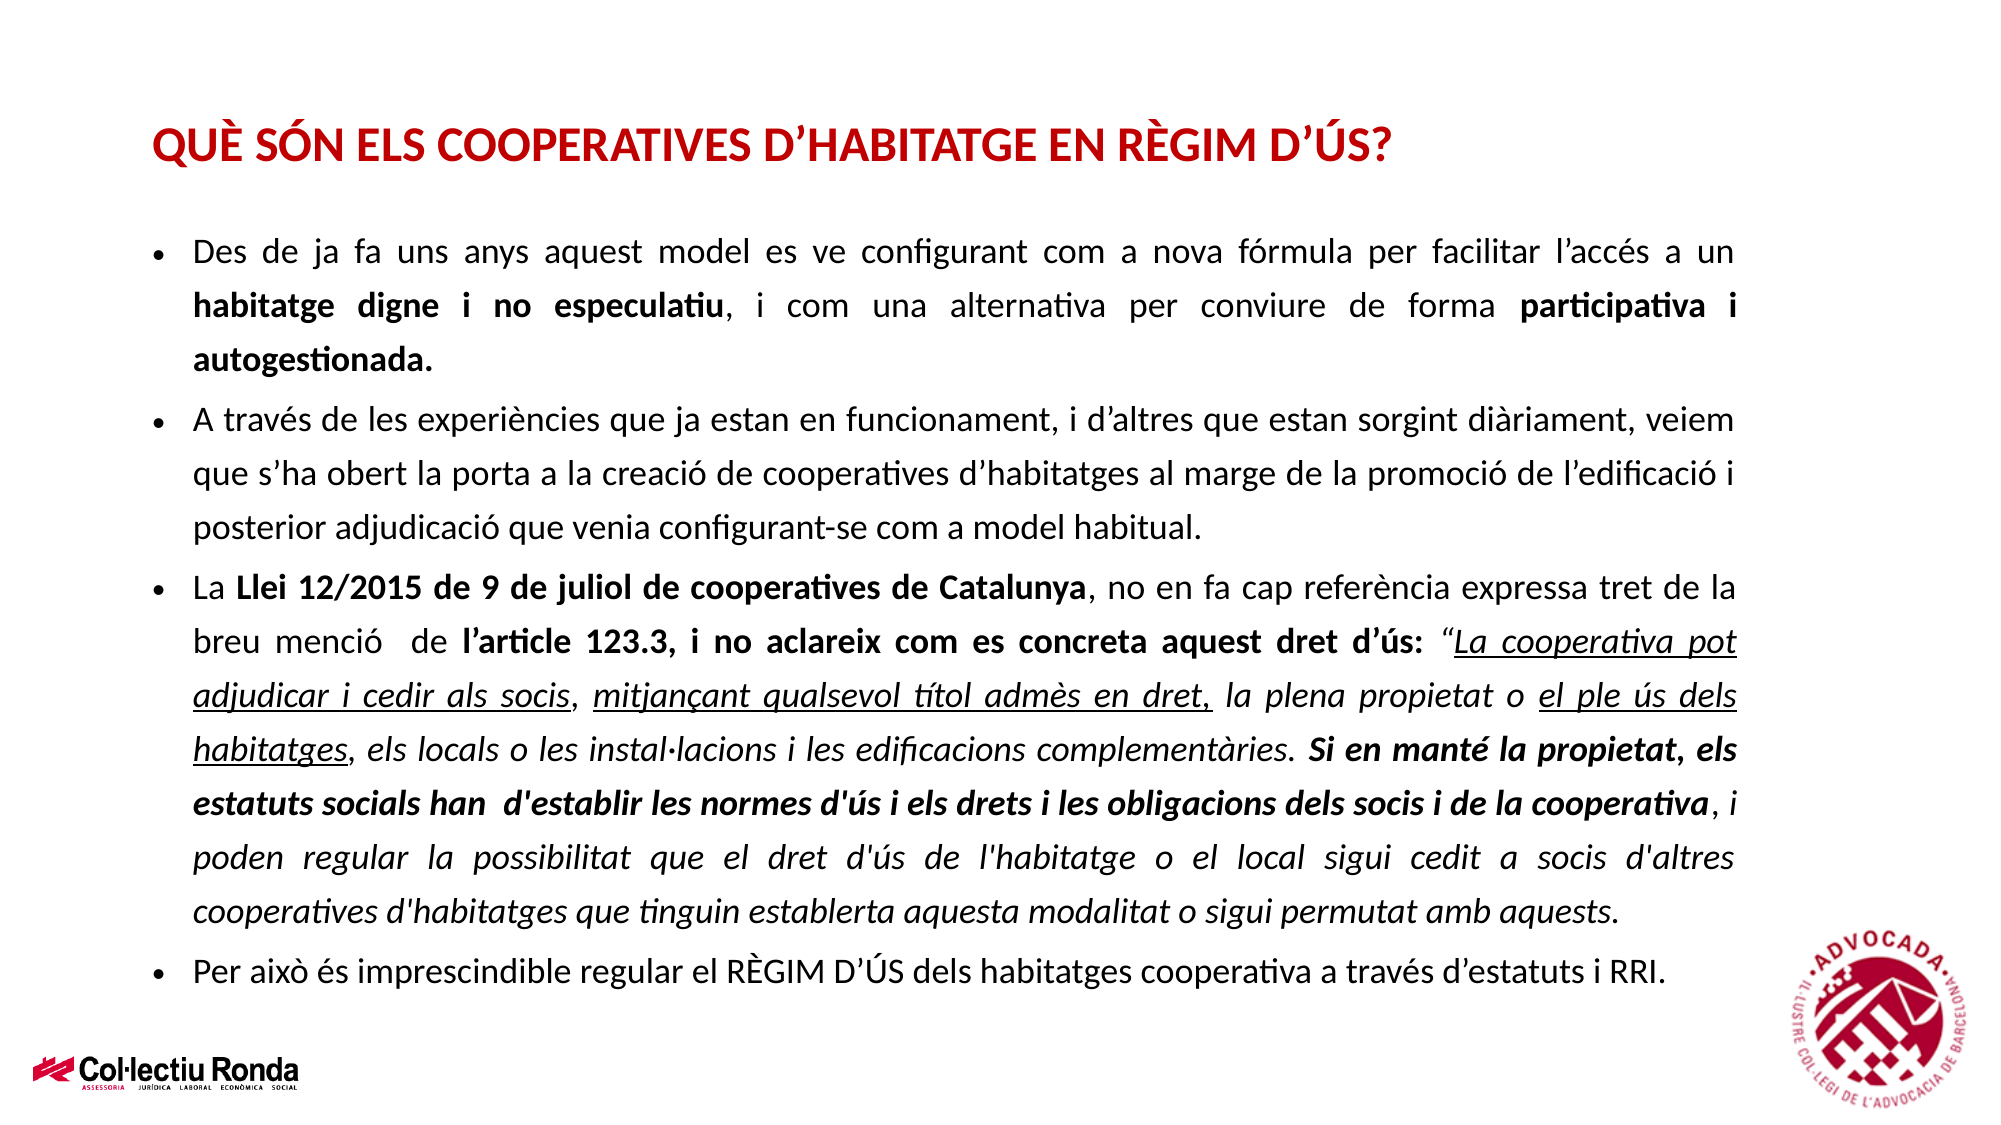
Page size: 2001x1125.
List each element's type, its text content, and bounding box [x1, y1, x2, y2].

title QUÈ SÓN ELS COOPERATIVES D’HABITATGE EN RÈGIM D’ÚS? [137, 59, 1753, 211]
picture [1763, 917, 2000, 1114]
picture [33, 1056, 299, 1090]
list Des de ja fa uns anys aquest model es ve configurant com a nova fórmula per facilitar l’accés a un habitatge digne i no especulatiu, i com una alternativa per conviure de forma participativa i autogestionada. A través de les experiències que ja estan en funcionament, i d’altres que estan sorgint diàriament, veiem que s’ha obert la porta a la creació de cooperatives d’habitatges al marge de la promoció de l’edificació i posterior adjudicació que venia configurant-se com a model habitual. La Llei 12/2015 de 9 de juliol de cooperatives de Catalunya, no en fa cap referència expressa tret de la breu menció de l’article 123.3, i no aclareix com es concreta aquest dret d’ús: “La cooperativa pot adjudicar i cedir als socis, mitjançant qualsevol títol admès en dret, la plena propietat o el ple ús dels habitatges, els locals o les instal·lacions i les edificacions complementàries. Si en manté la propietat, els estatuts socials han d'establir les normes d'ús i els drets i les obligacions dels socis i de la cooperativa, i poden regular la possibilitat que el dret d'ús de l'habitatge o el local sigui cedit a socis d'altres cooperatives d'habitatges que tinguin establerta aquesta modalitat o sigui permutat amb aquests. Per això és imprescindible regular el RÈGIM D’ÚS dels habitatges cooperativa a través d’estatuts i RRI. [137, 211, 1753, 1037]
